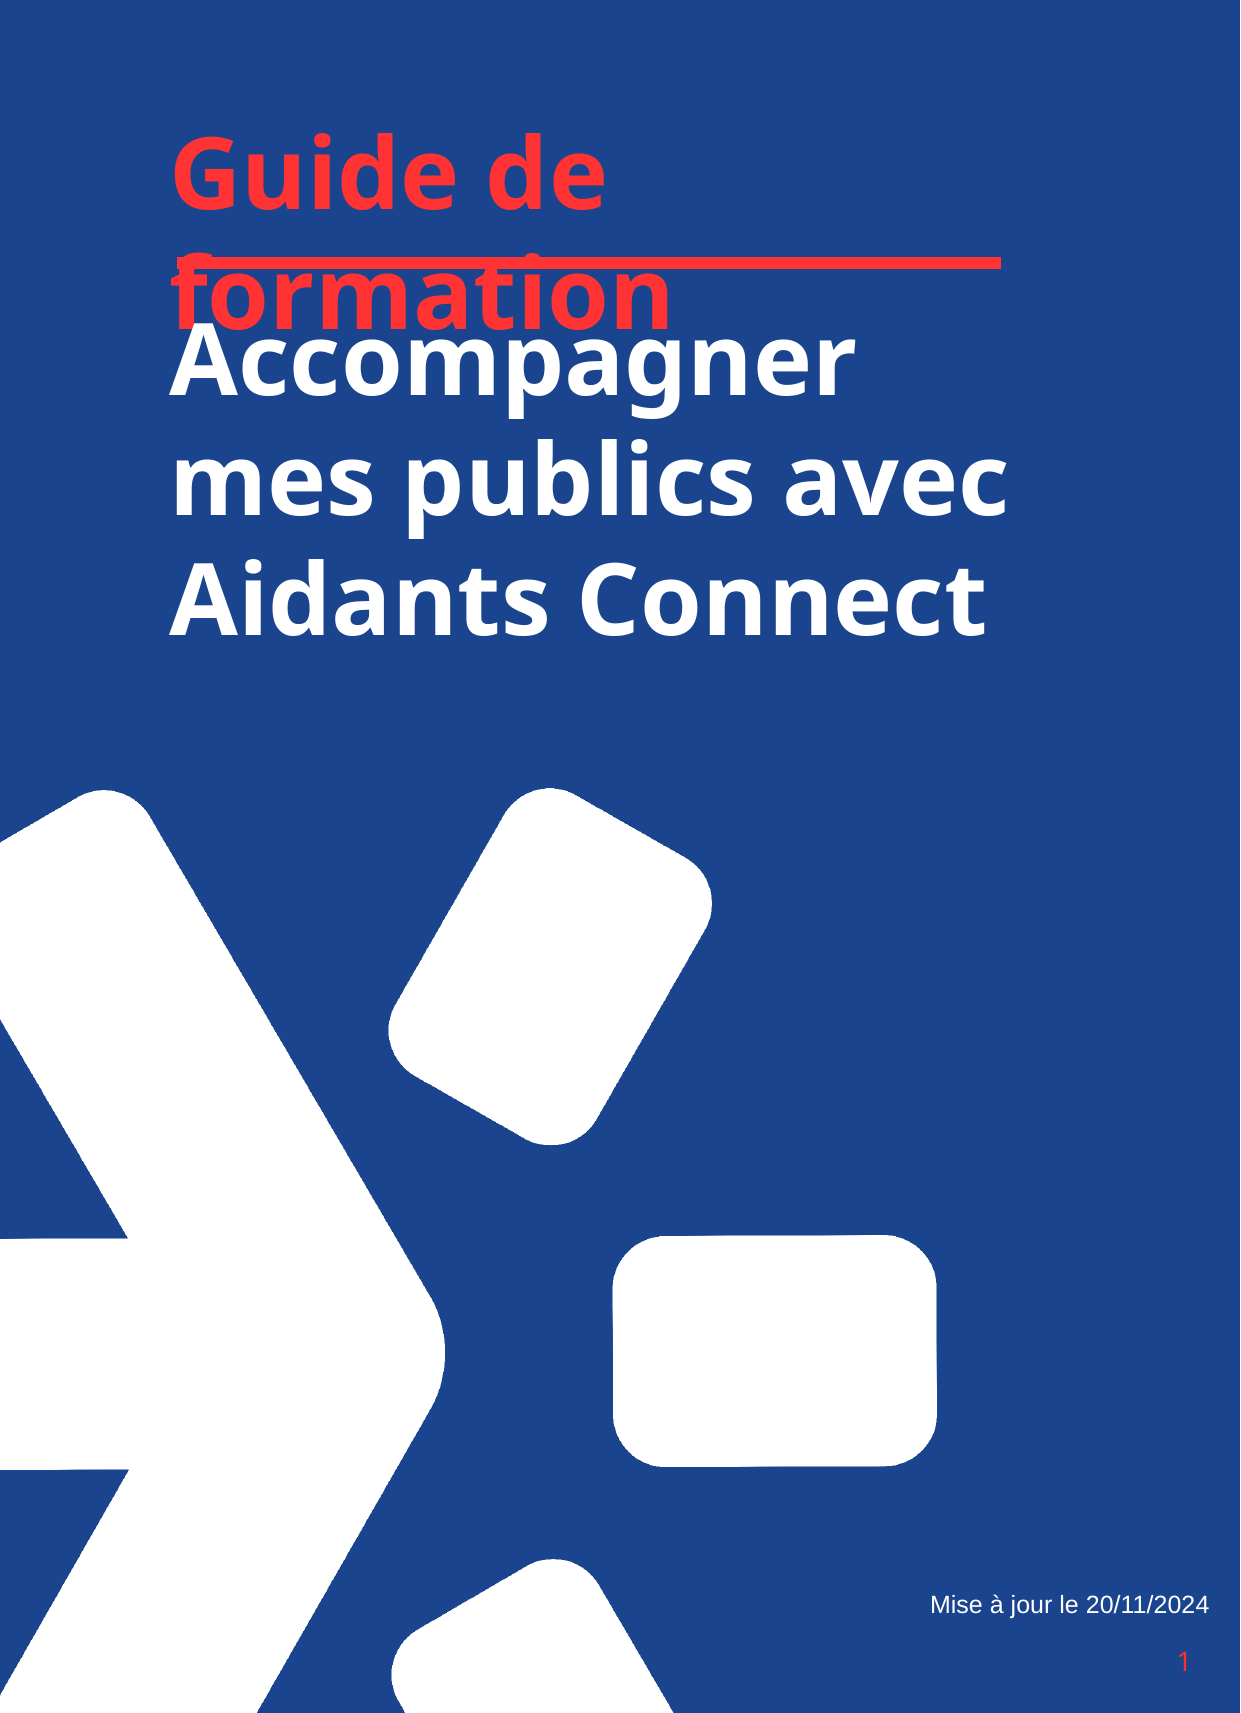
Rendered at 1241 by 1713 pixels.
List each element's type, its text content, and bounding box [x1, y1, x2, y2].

slide_number ‹#› [1136, 1622, 1211, 1705]
picture [0, 788, 938, 1713]
text_box Mise à jour le 20/11/2024 [942, 1573, 1241, 1622]
text_box Guide de formation [117, 101, 1157, 287]
text_box Accompagner mes publics avec Aidants Connect [117, 287, 1157, 663]
